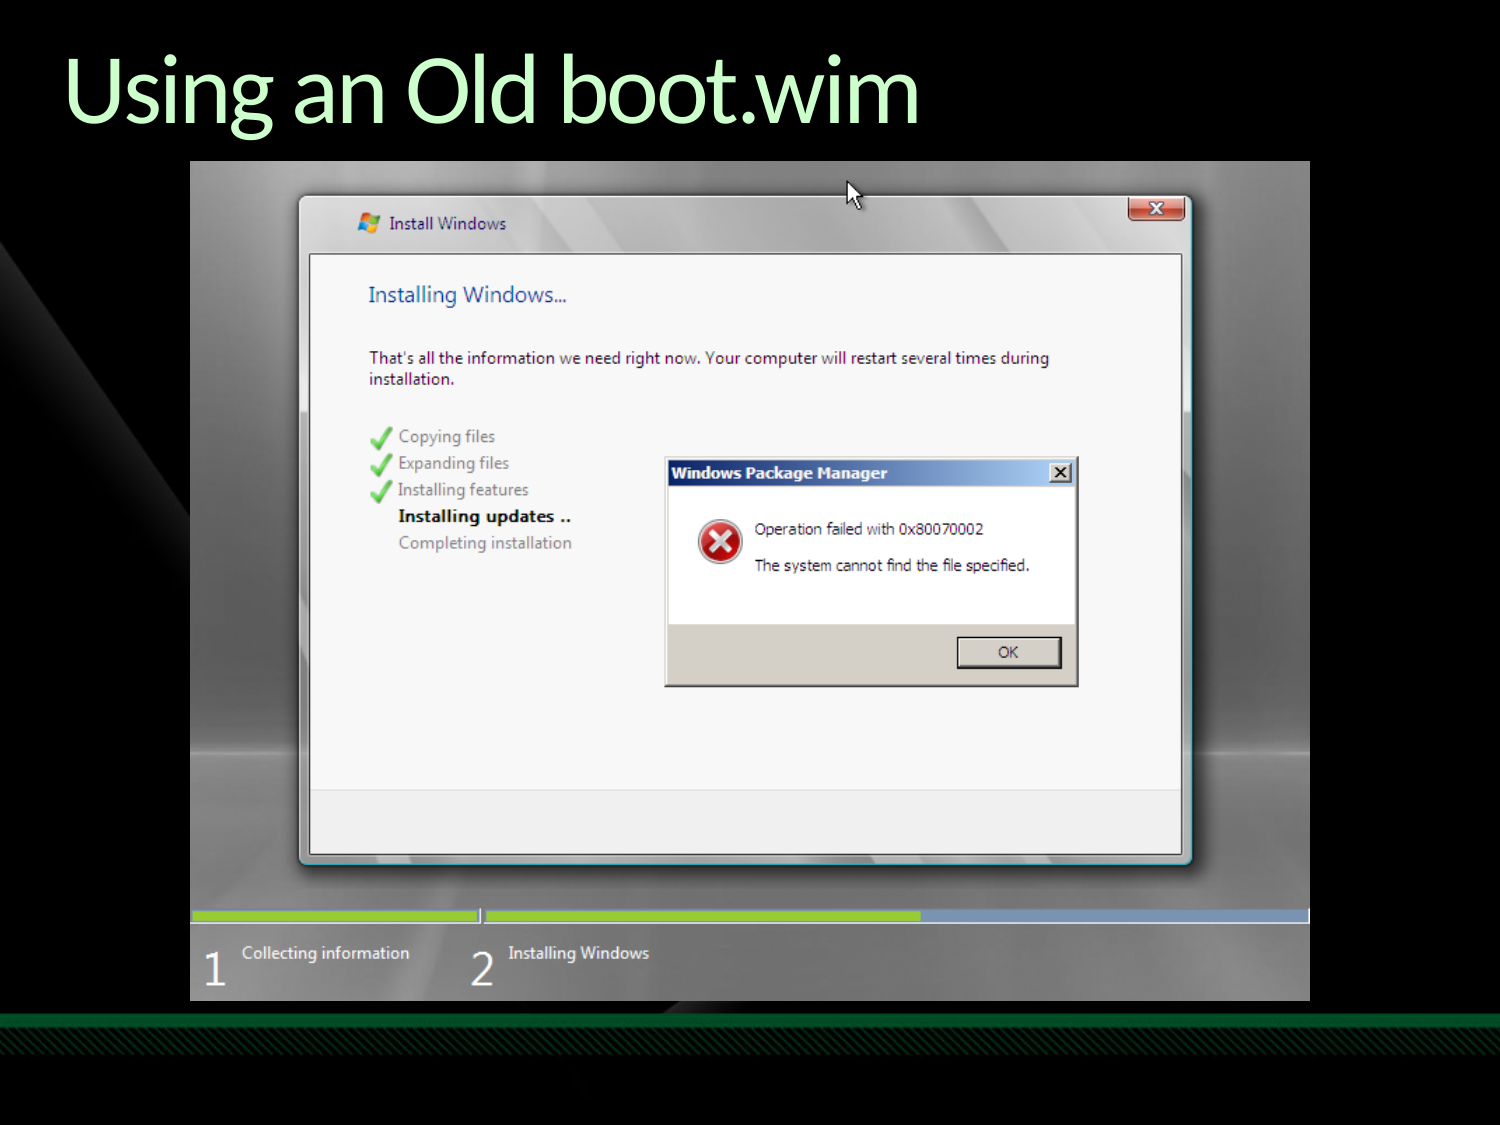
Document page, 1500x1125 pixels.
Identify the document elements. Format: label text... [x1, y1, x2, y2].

picture [0, 0, 1500, 1125]
title Using an Old boot.wim [62, 37, 1438, 147]
